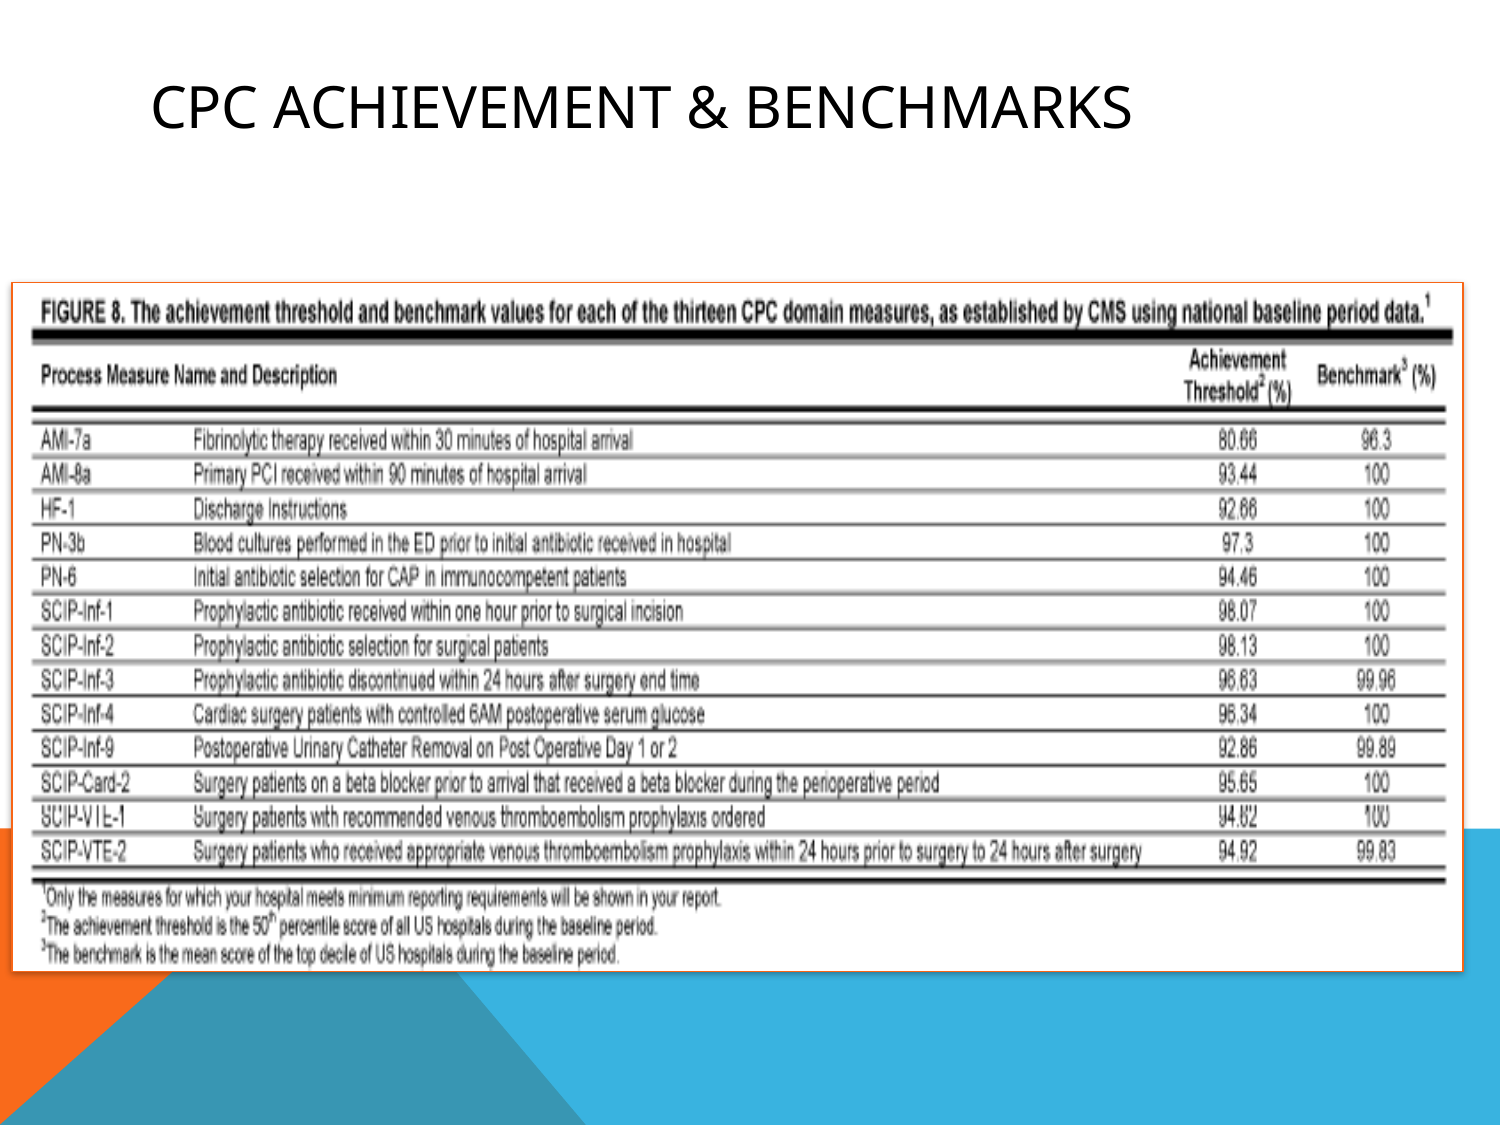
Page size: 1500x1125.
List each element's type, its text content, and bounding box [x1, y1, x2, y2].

picture [12, 282, 1463, 971]
title CPC Achievement & Benchmarks [135, 60, 1369, 150]
